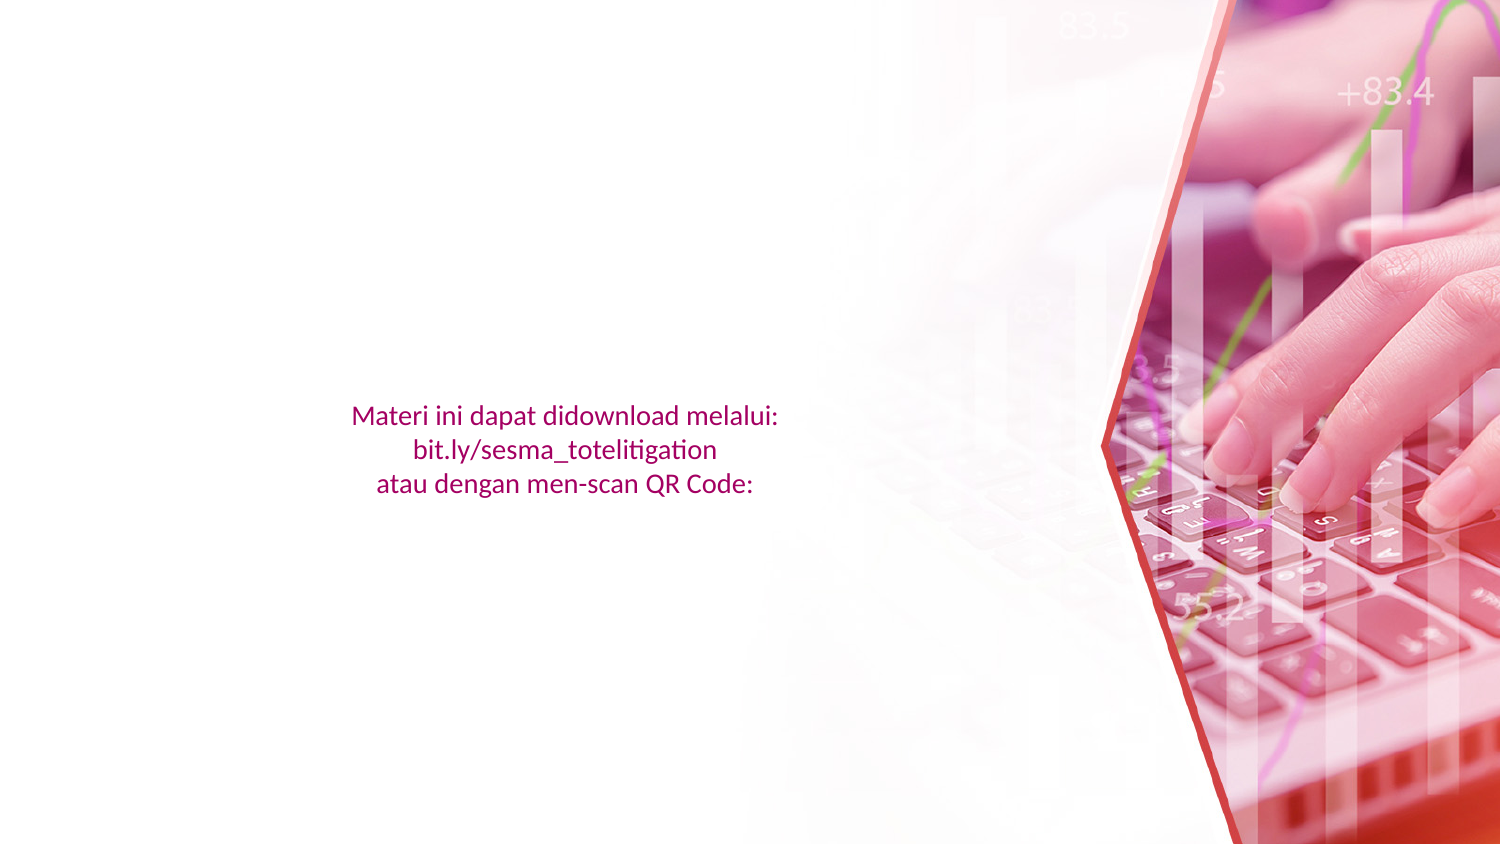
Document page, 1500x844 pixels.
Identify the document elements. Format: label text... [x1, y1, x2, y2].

picture [0, 0, 1500, 844]
title Materi ini dapat didownload melalui: bit.ly/sesma_totelitigation atau dengan men-scan QR Code: [35, 388, 1096, 508]
